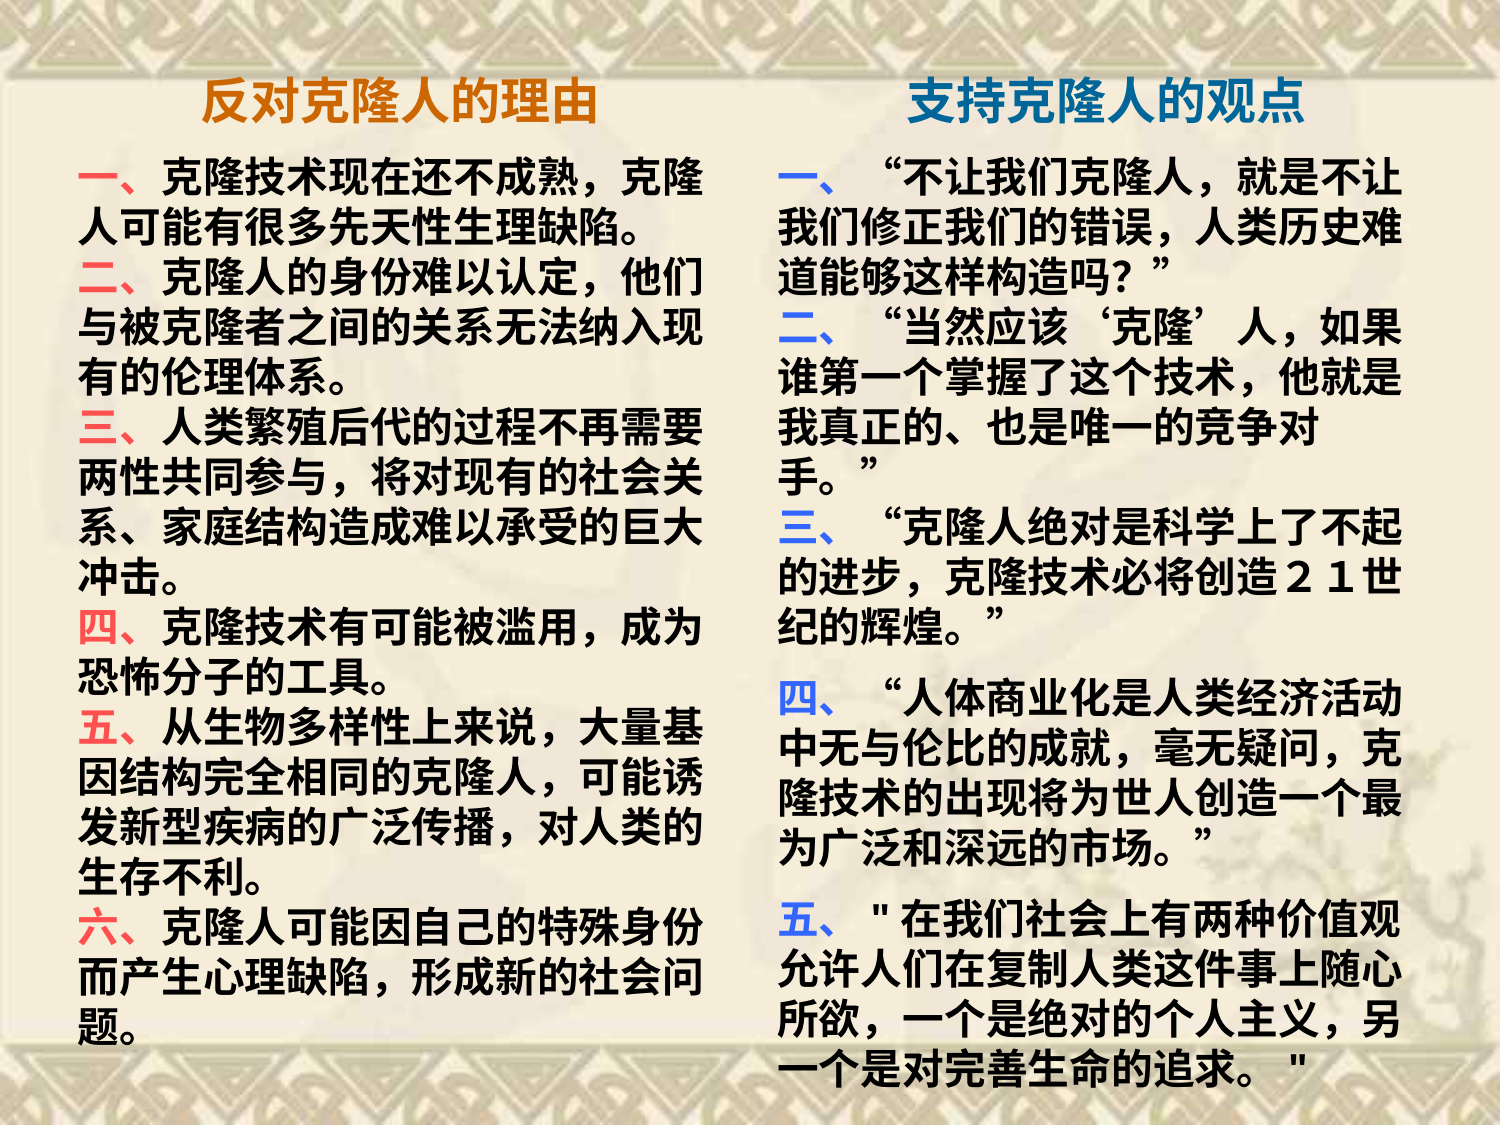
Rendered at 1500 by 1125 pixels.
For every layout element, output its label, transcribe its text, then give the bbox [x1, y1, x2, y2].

text_box 反对克隆人的理由 一、克隆技术现在还不成熟，克隆人可能有很多先天性生理缺陷。 二、克隆人的身份难以认定，他们与被克隆者之间的关系无法纳入现有的伦理体系。 三、人类繁殖后代的过程不再需要两性共同参与，将对现有的社会关系、家庭结构造成难以承受的巨大冲击。 四、克隆技术有可能被滥用，成为恐怖分子的工具。 五、从生物多样性上来说，大量基因结构完全相同的克隆人，可能诱发新型疾病的广泛传播，对人类的生存不利。 六、克隆人可能因自己的特殊身份而产生心理缺陷，形成新的社会问题。 [63, 62, 739, 1059]
text_box 支持克隆人的观点 一、“不让我们克隆人，就是不让我们修正我们的错误，人类历史难道能够这样构造吗？” 二、“当然应该‘克隆’人，如果谁第一个掌握了这个技术，他就是我真正的、也是唯一的竞争对手。” 三、“克隆人绝对是科学上了不起的进步，克隆技术必将创造２１世纪的辉煌。” 四、“人体商业化是人类经济活动中无与伦比的成就，毫无疑问，克隆技术的出现将为世人创造一个最为广泛和深远的市场。” 五、"在我们社会上有两种价值观允许人们在复制人类这件事上随心所欲，一个是绝对的个人主义，另一个是对完善生命的追求。" [762, 62, 1450, 249]
picture [0, 0, 1500, 1125]
text_box 支持克隆人的观点 一、“不让我们克隆人，就是不让我们修正我们的错误，人类历史难道能够这样构造吗？” 二、“当然应该‘克隆’人，如果谁第一个掌握了这个技术，他就是我真正的、也是唯一的竞争对手。” 三、“克隆人绝对是科学上了不起的进步，克隆技术必将创造２１世纪的辉煌。” 四、“人体商业化是人类经济活动中无与伦比的成就，毫无疑问，克隆技术的出现将为世人创造一个最为广泛和深远的市场。” 五、"在我们社会上有两种价值观允许人们在复制人类这件事上随心所欲，一个是绝对的个人主义，另一个是对完善生命的追求。" [762, 250, 1450, 1101]
